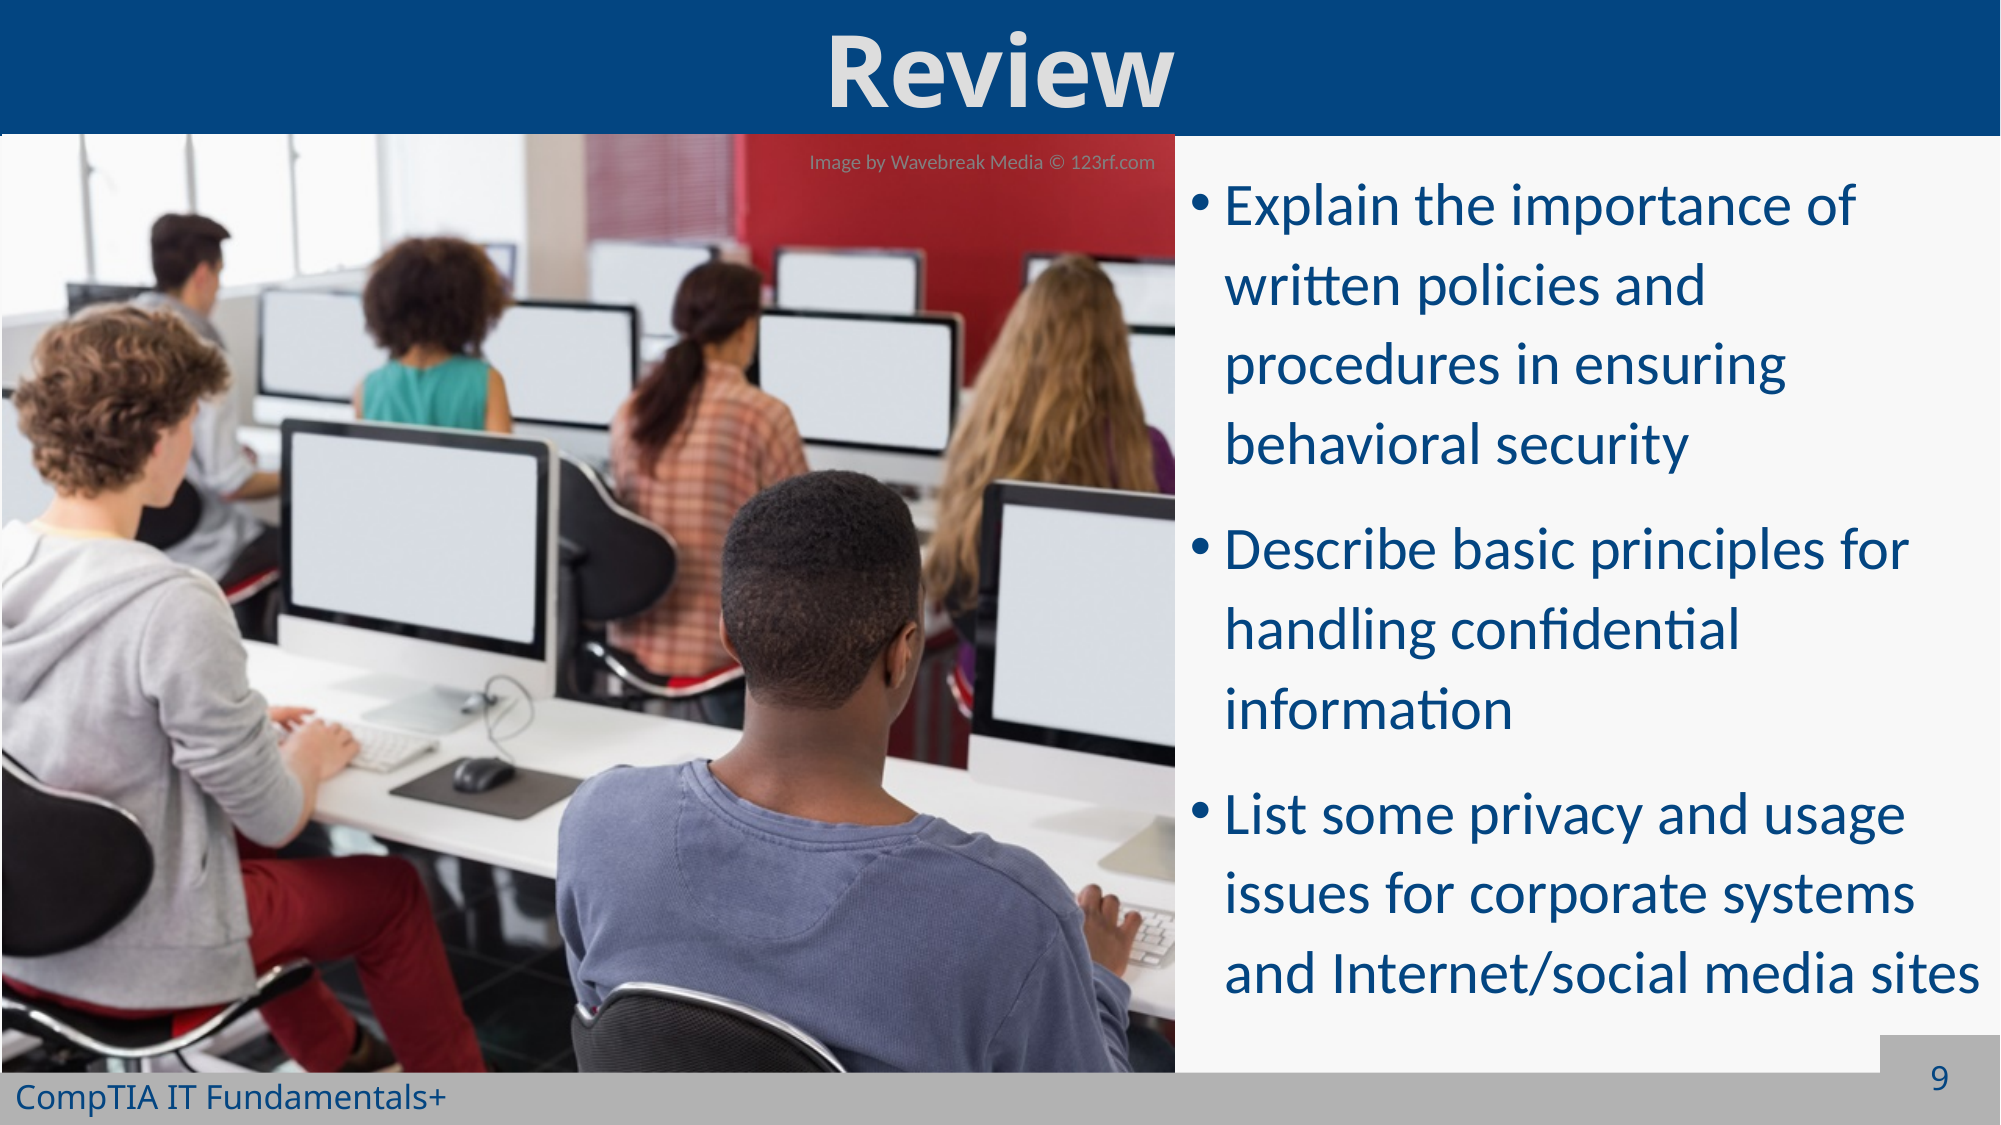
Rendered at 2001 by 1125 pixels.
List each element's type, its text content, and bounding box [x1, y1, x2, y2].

footer CompTIA IT Fundamentals+ [0, 1072, 1880, 1125]
slide_number 9 [1880, 1035, 2000, 1125]
list Explain the importance of written policies and procedures in ensuring behavioral security Describe basic principles for handling confidential information List some privacy and usage issues for corporate systems and Internet/social media sites [1174, 149, 2000, 1065]
picture [2, 134, 1175, 1072]
